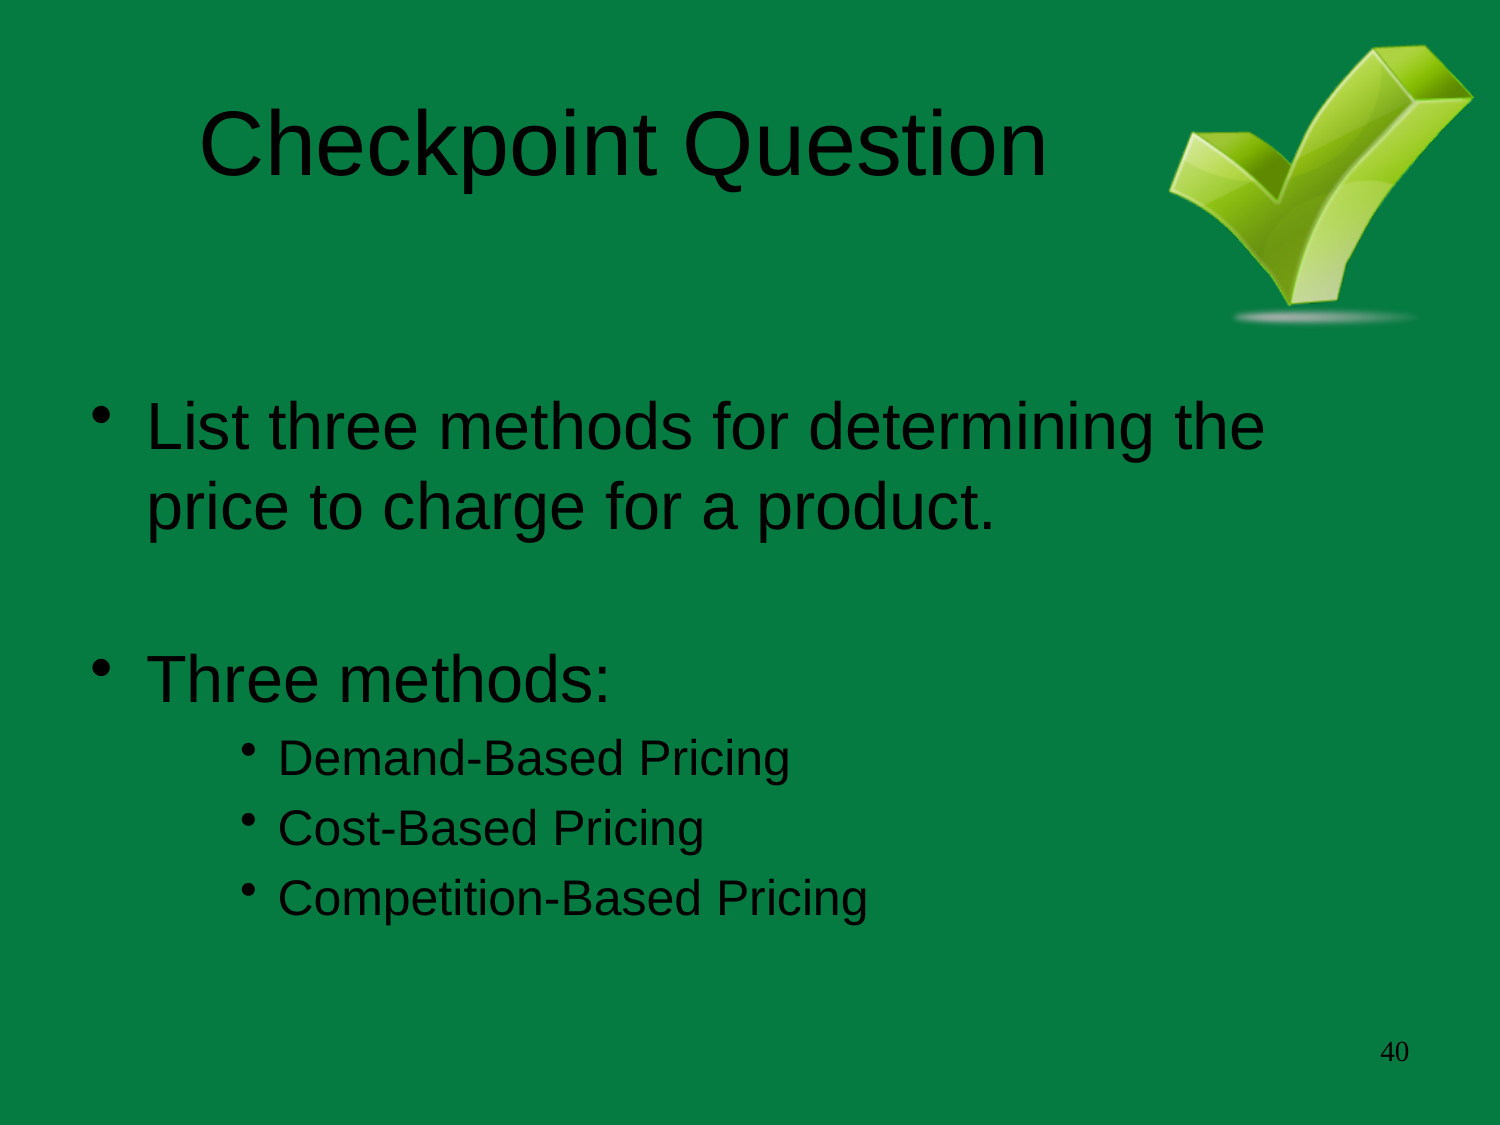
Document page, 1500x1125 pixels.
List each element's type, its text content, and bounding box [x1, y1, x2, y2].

picture [1124, 0, 1500, 376]
list List three methods for determining the price to charge for a product. Three methods: Demand-Based Pricing Cost-Based Pricing Competition-Based Pricing [74, 374, 1426, 1043]
title Checkpoint Question [74, 44, 1119, 233]
slide_number 40 [1074, 1043, 1426, 1103]
